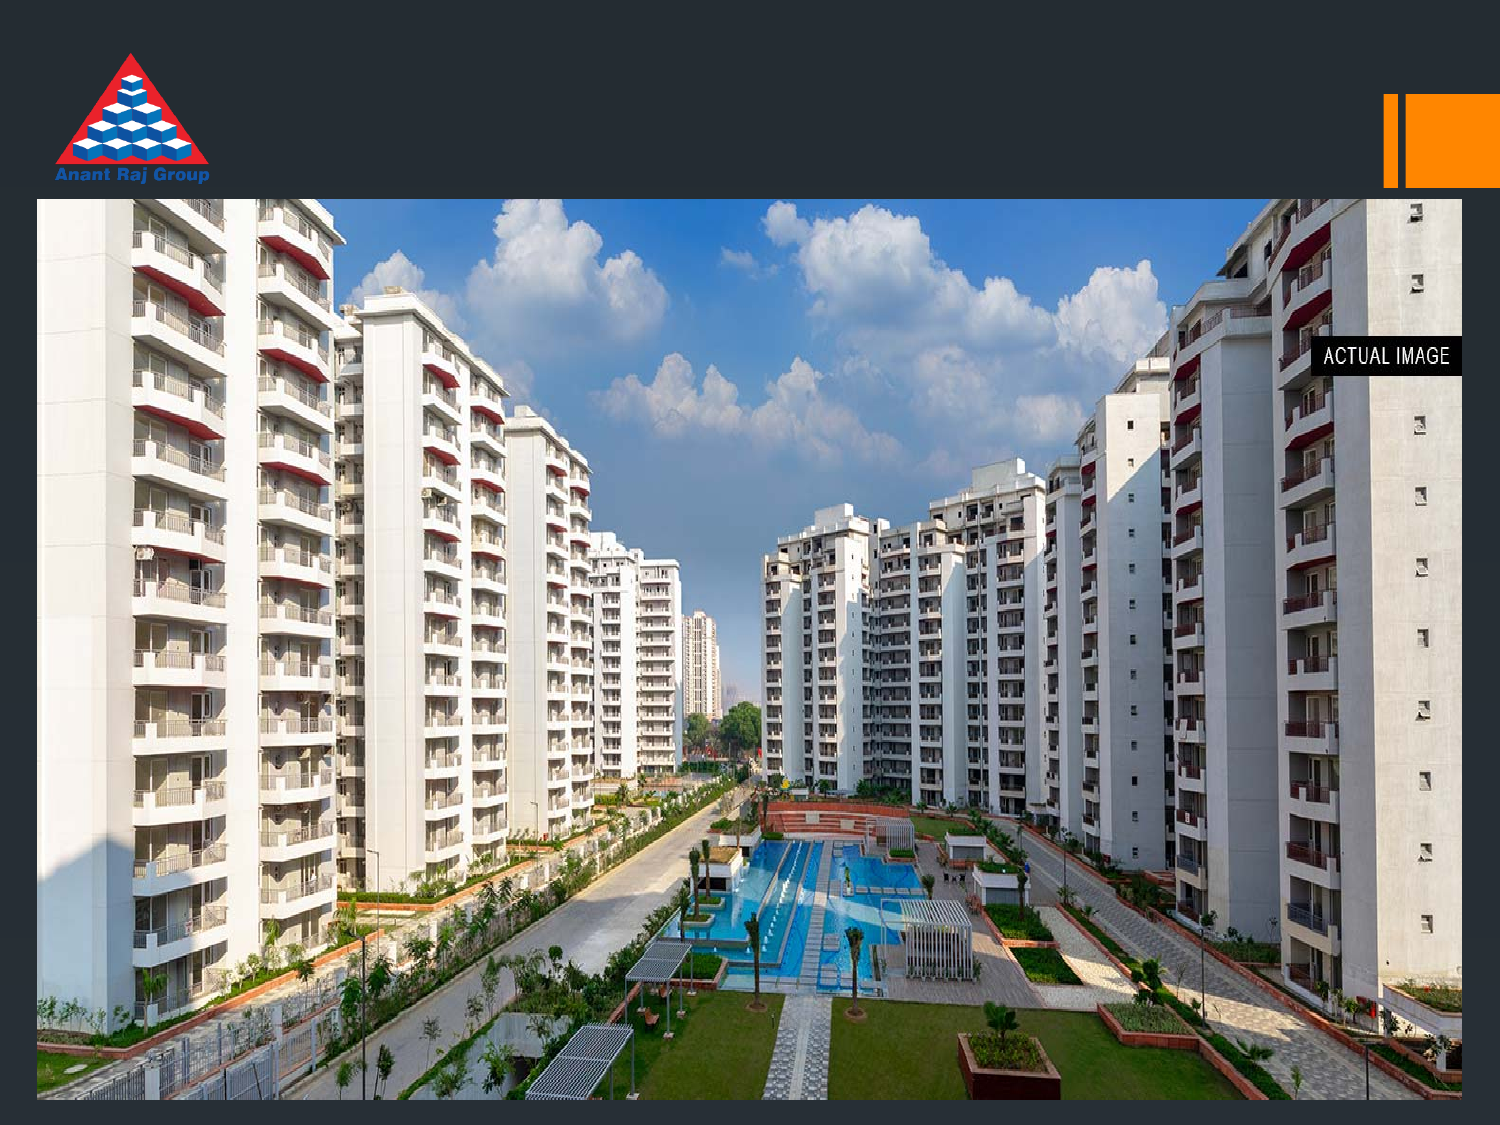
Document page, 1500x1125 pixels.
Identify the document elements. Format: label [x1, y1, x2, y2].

list [36, 199, 1462, 1101]
picture [49, 49, 213, 187]
